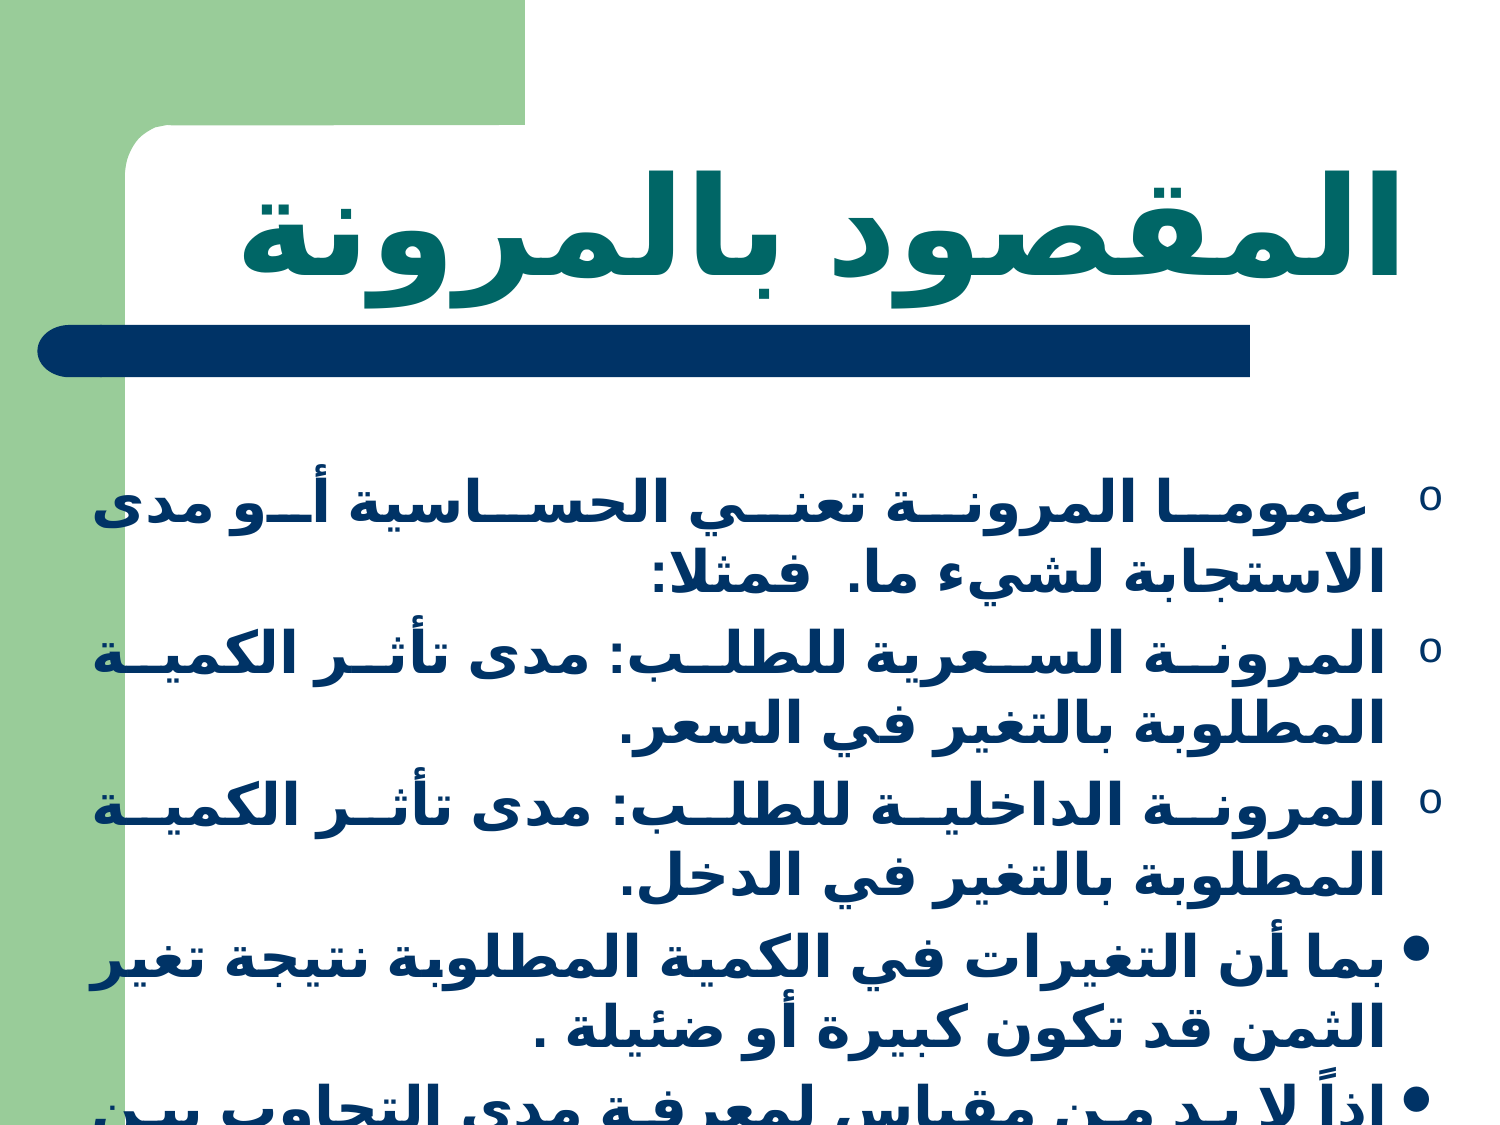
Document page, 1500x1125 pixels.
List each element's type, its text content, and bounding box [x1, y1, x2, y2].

title المقصود بالمرونة [125, 125, 1425, 313]
list عموما المرونة تعني الحساسية أو مدى الاستجابة لشيء ما. فمثلا: المرونة السعرية للطلب: مدى تأثر الكمية المطلوبة بالتغير في السعر. المرونة الداخلية للطلب: مدى تأثر الكمية المطلوبة بالتغير في الدخل. بما أن التغيرات في الكمية المطلوبة نتيجة تغير الثمن قد تكون كبيرة أو ضئيلة . إذاً لا بد من مقياس لمعرفة مدى التجاوب بين الكميات المطلوبة من سلعة والتغيرات في ثمنها. [76, 456, 1459, 1125]
